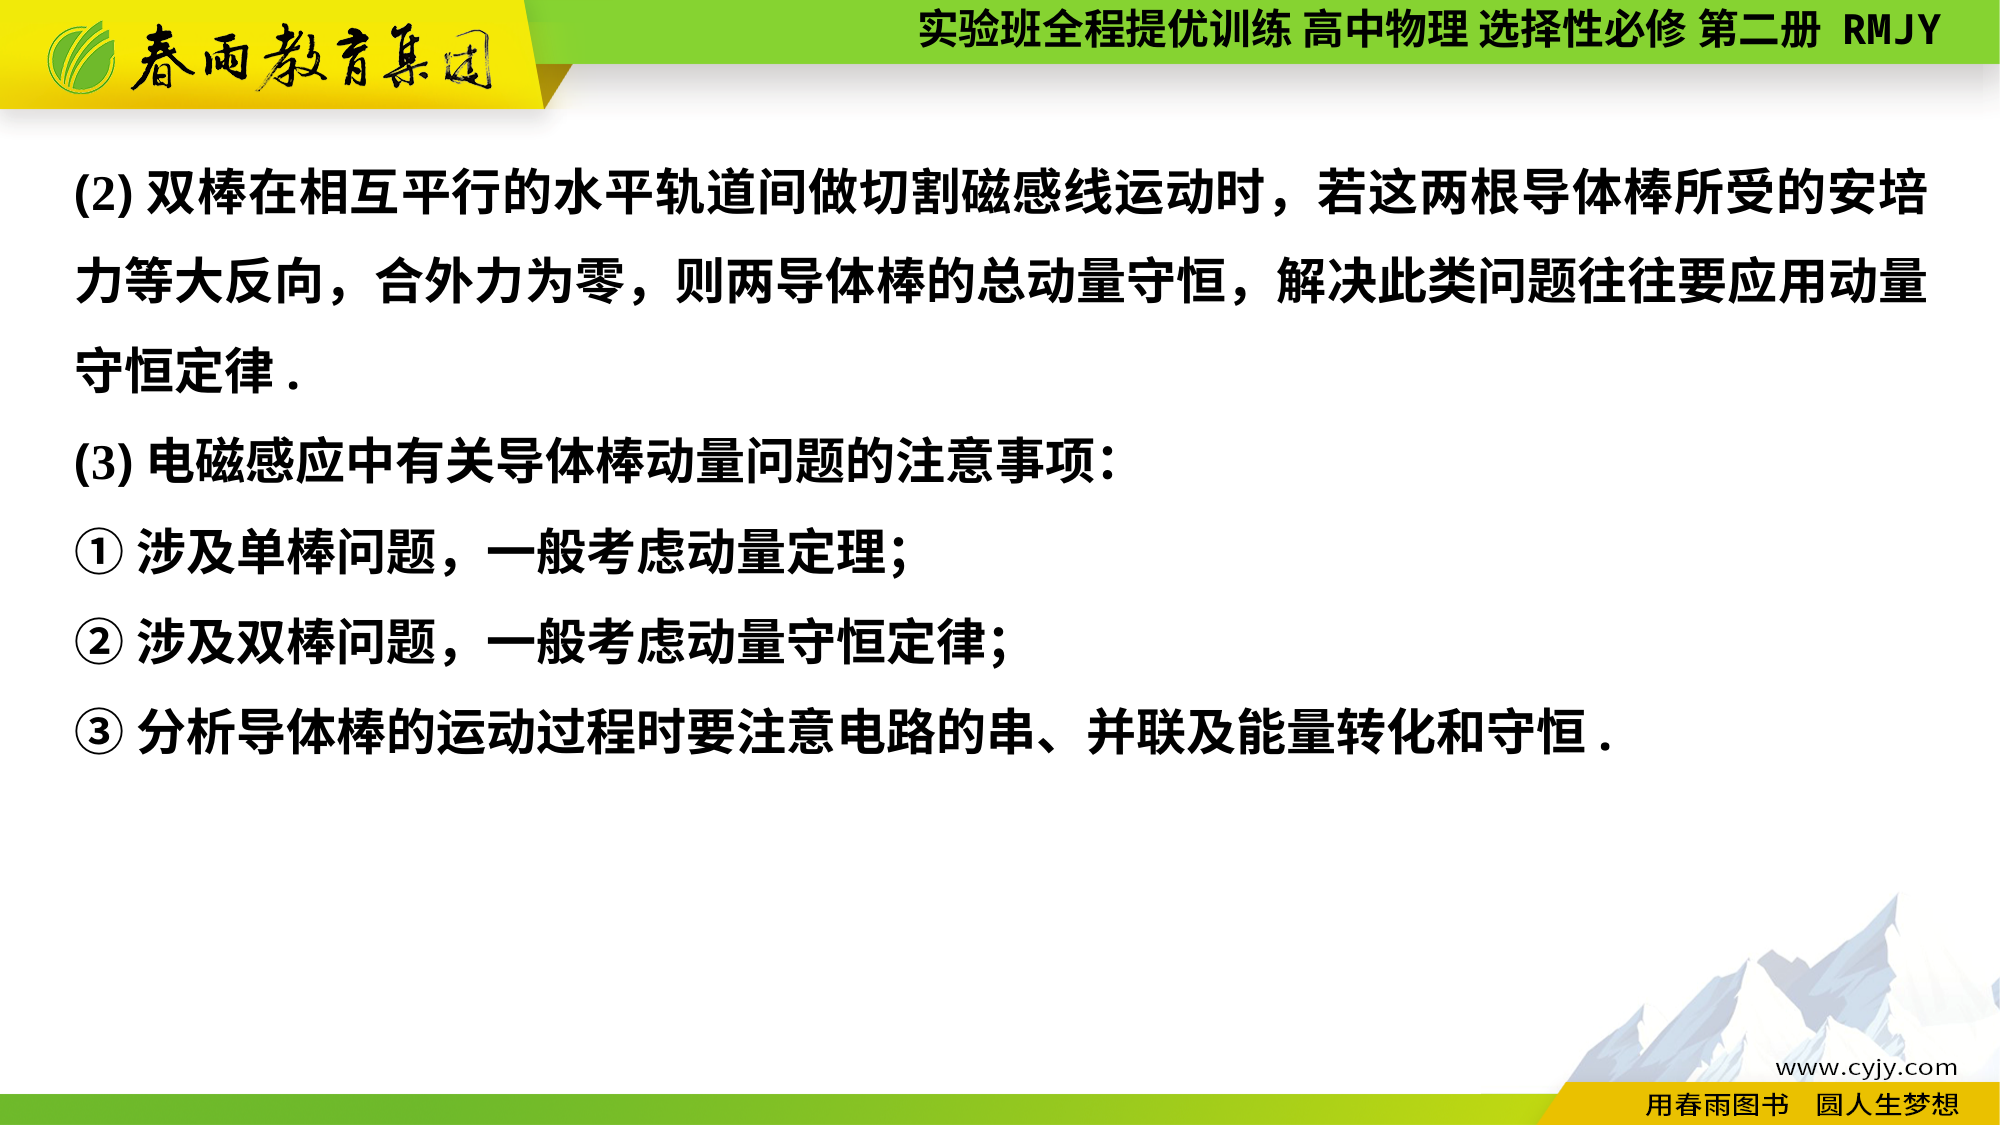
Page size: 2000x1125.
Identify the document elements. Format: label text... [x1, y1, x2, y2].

picture [0, 0, 2000, 1125]
list (2)双棒在相互平行的水平轨道间做切割磁感线运动时，若这两根导体棒所受的安培力等大反向，合外力为零，则两导体棒的总动量守恒，解决此类问题往往要应用动量守恒定律. (3)电磁感应中有关导体棒动量问题的注意事项： ①涉及单棒问题，一般考虑动量定理； ②涉及双棒问题，一般考虑动量守恒定律； ③分析导体棒的运动过程时要注意电路的串、并联及能量转化和守恒. [59, 122, 1944, 760]
